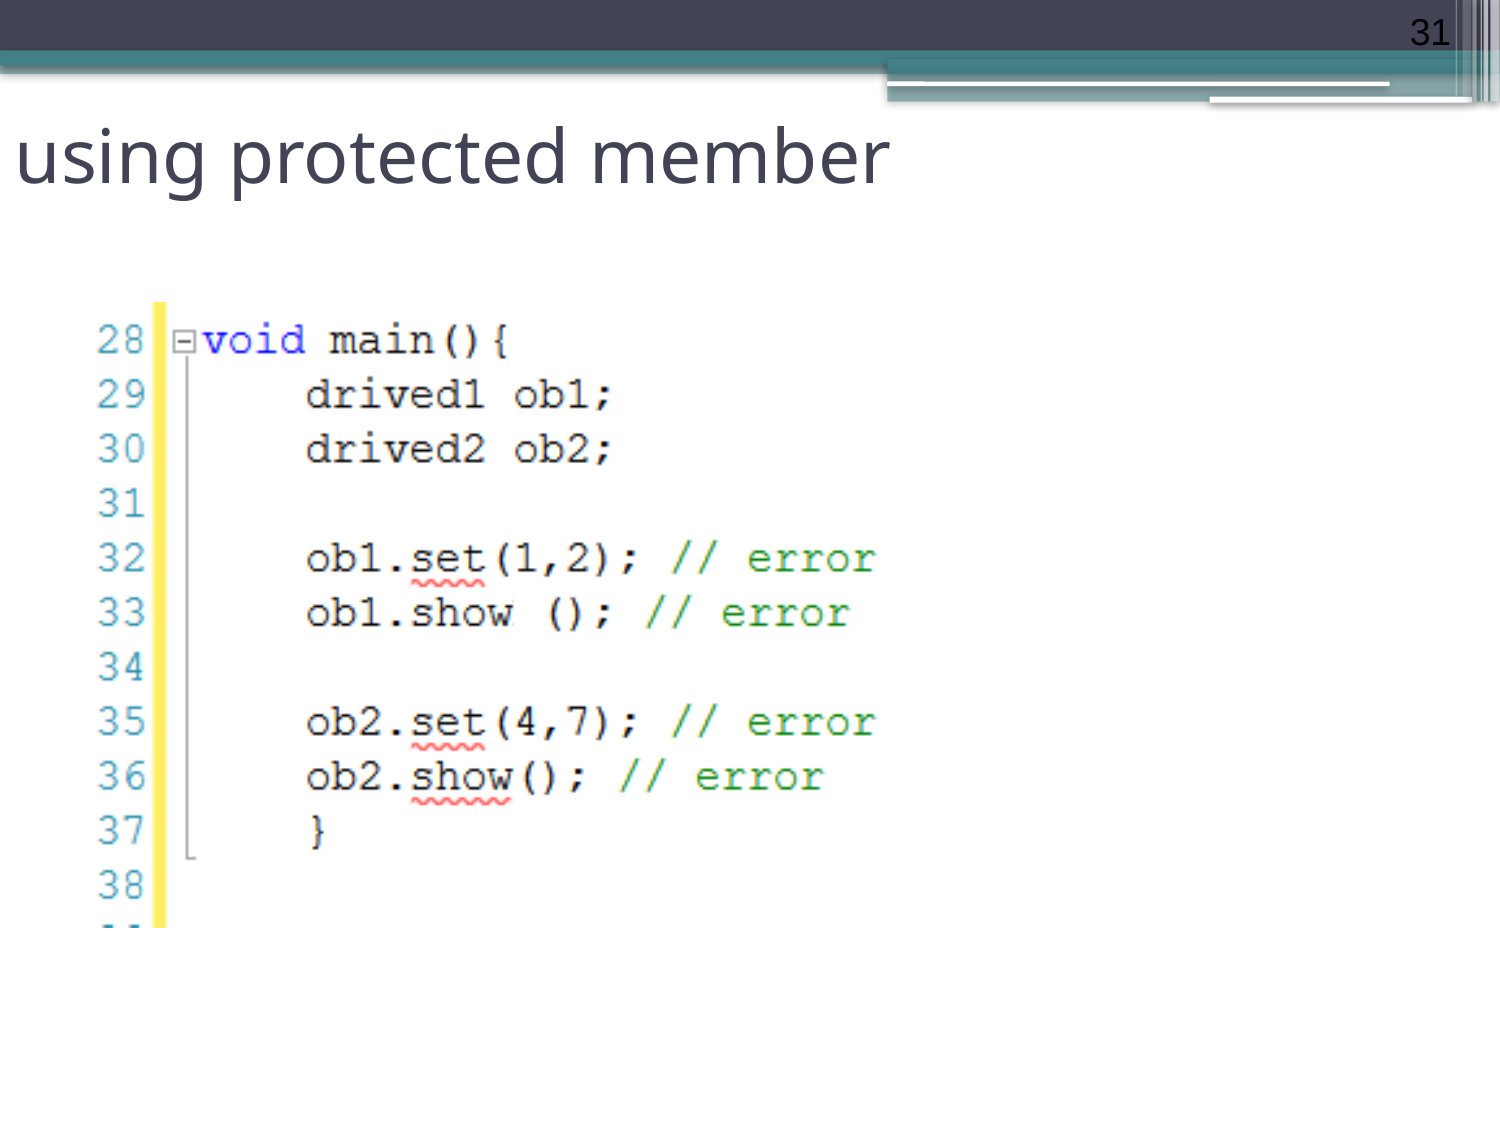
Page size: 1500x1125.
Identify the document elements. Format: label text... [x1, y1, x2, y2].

slide_number 31 [1341, 0, 1466, 61]
title using protected member [0, 66, 1350, 242]
picture [40, 302, 1036, 929]
